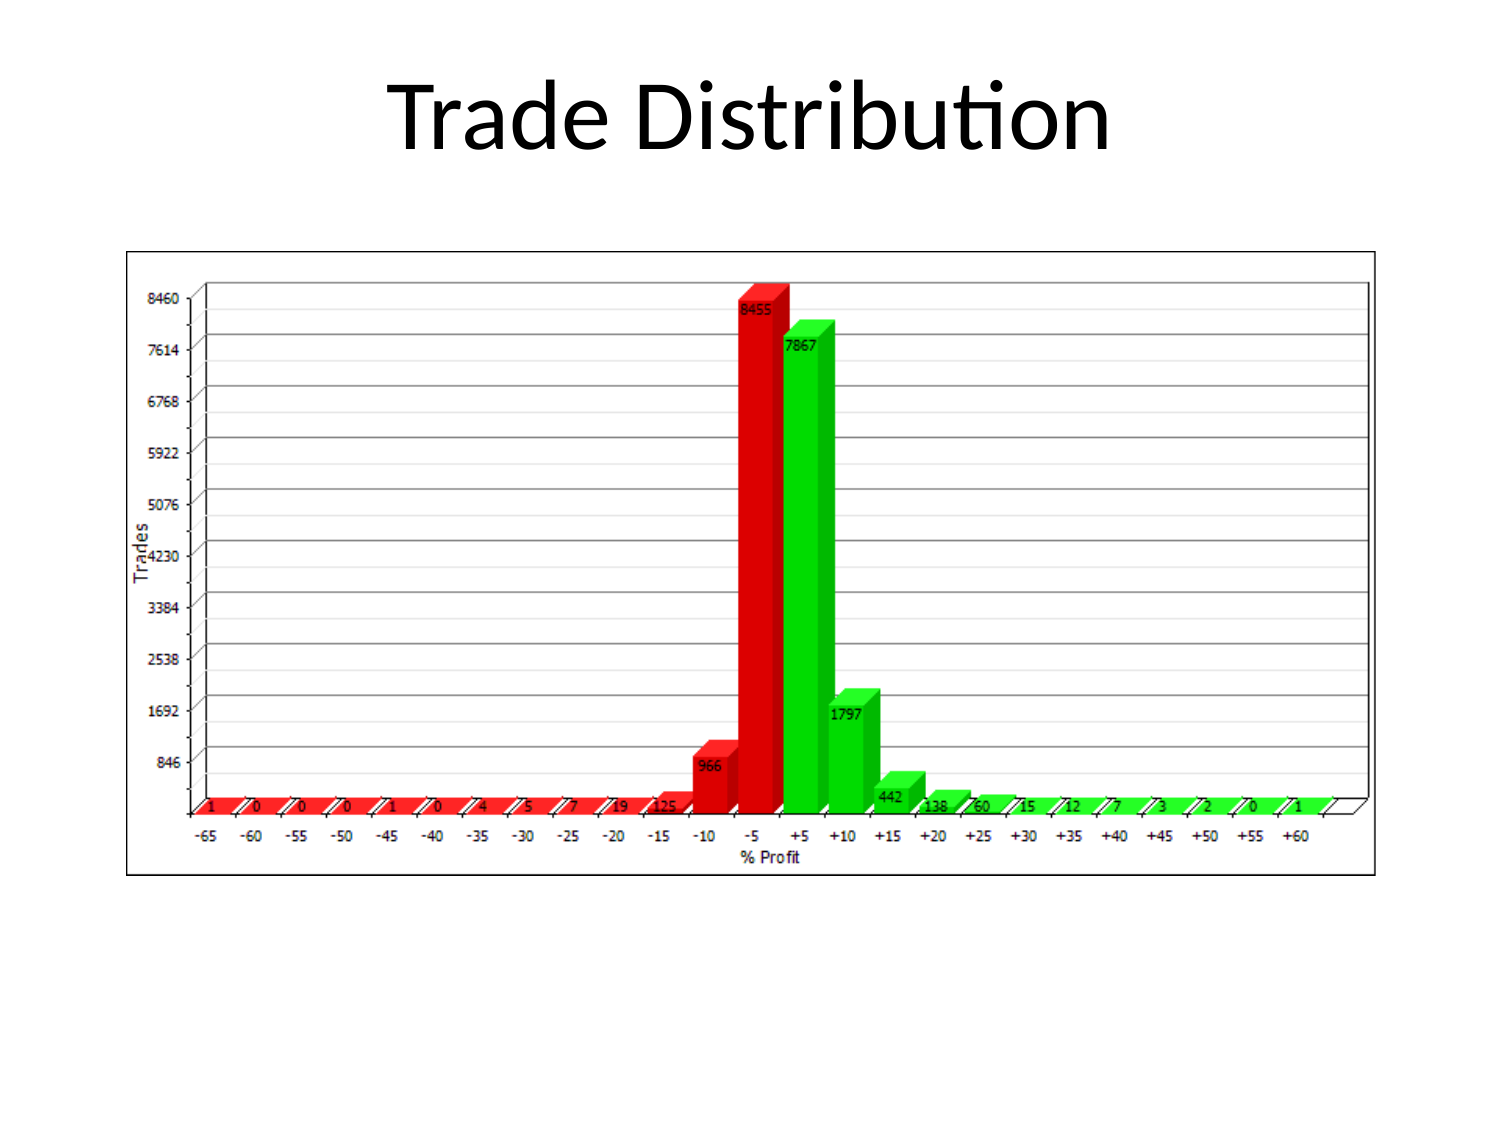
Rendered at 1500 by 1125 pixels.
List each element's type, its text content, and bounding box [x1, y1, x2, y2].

picture [123, 248, 1376, 876]
text_box Trade Distribution [0, 42, 1500, 178]
